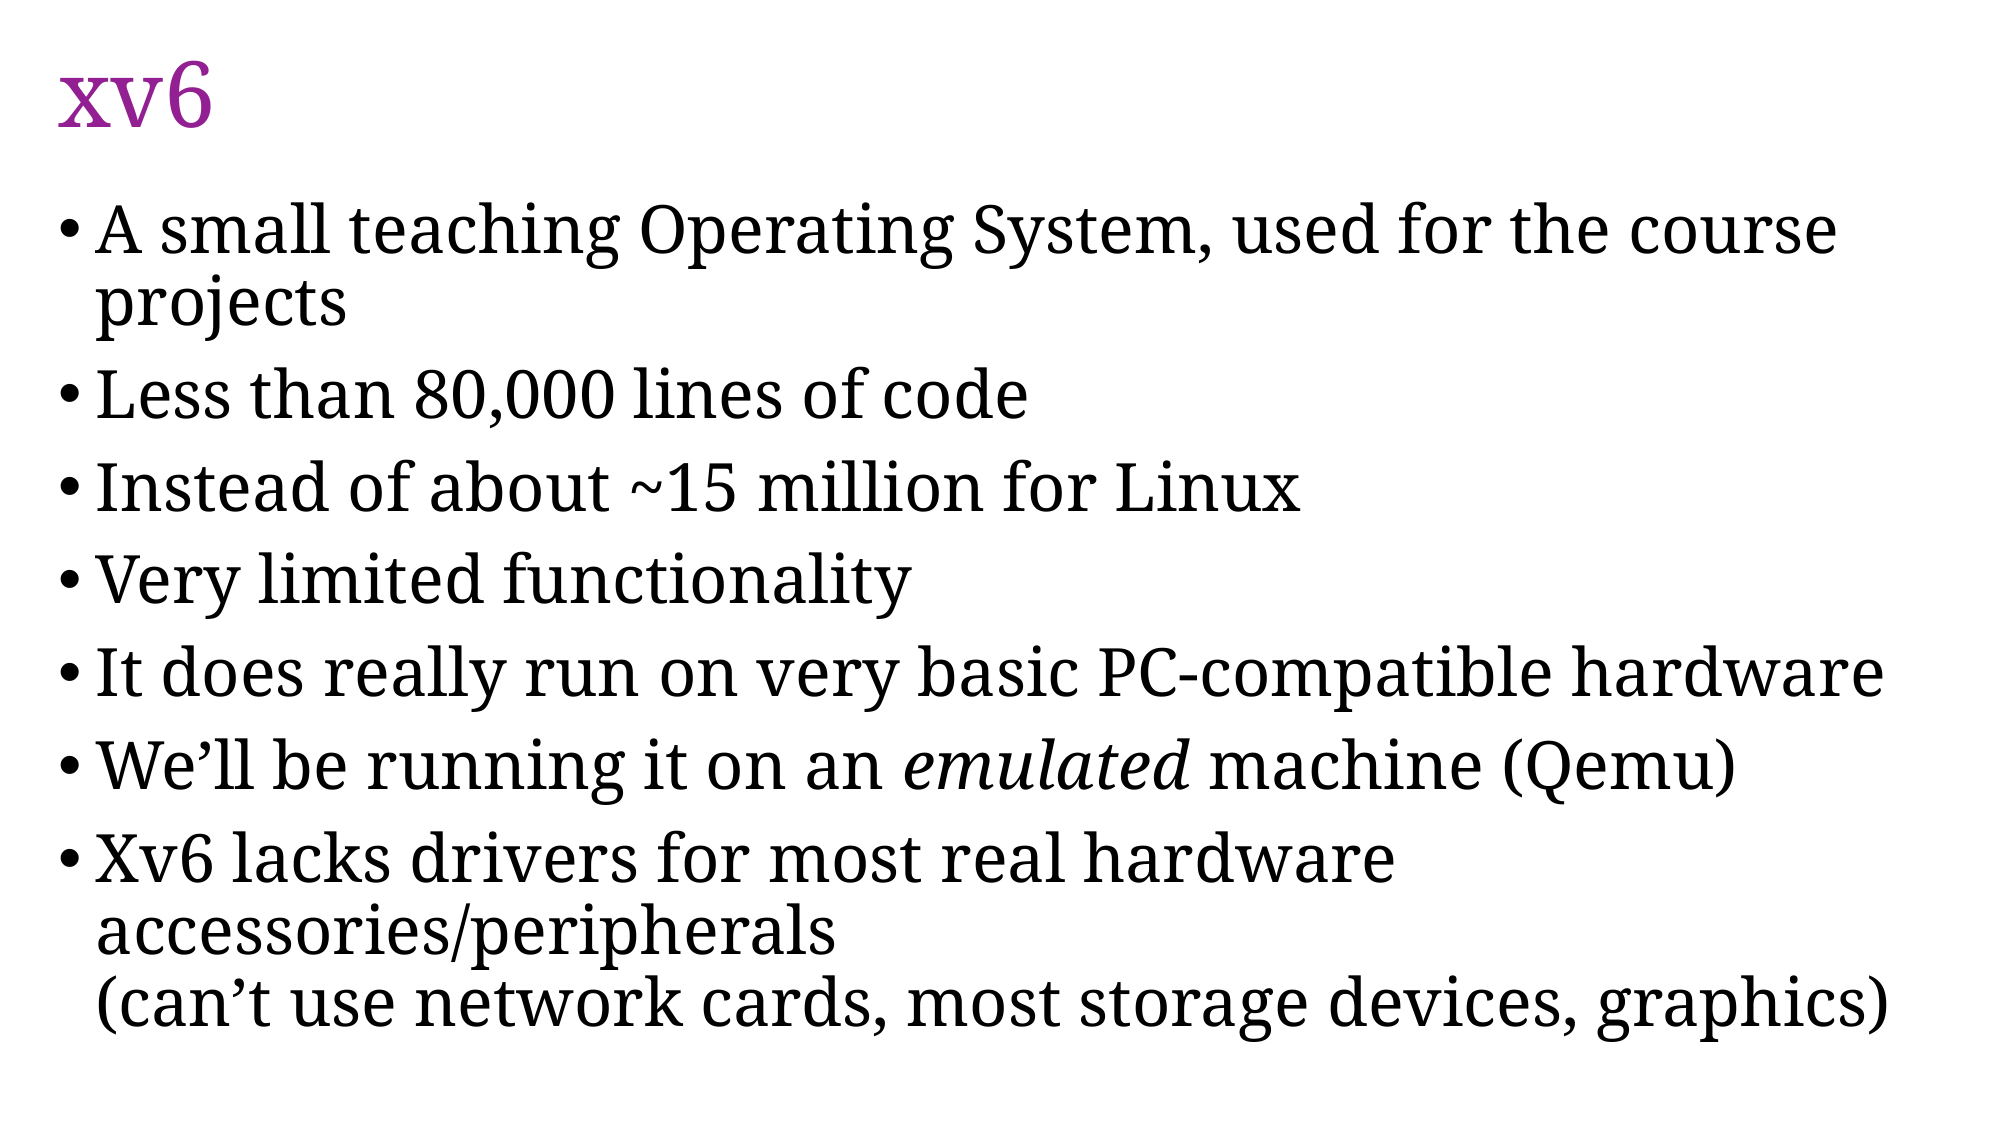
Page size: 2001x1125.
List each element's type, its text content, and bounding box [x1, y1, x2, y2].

list A small teaching Operating System, used for the course projects Less than 80,000 lines of code Instead of about ~15 million for Linux Very limited functionality It does really run on very basic PC-compatible hardware We’ll be running it on an emulated machine (Qemu) Xv6 lacks drivers for most real hardware accessories/peripherals (can’t use network cards, most storage devices, graphics) [43, 188, 1953, 1106]
title xv6 [43, 25, 1953, 171]
